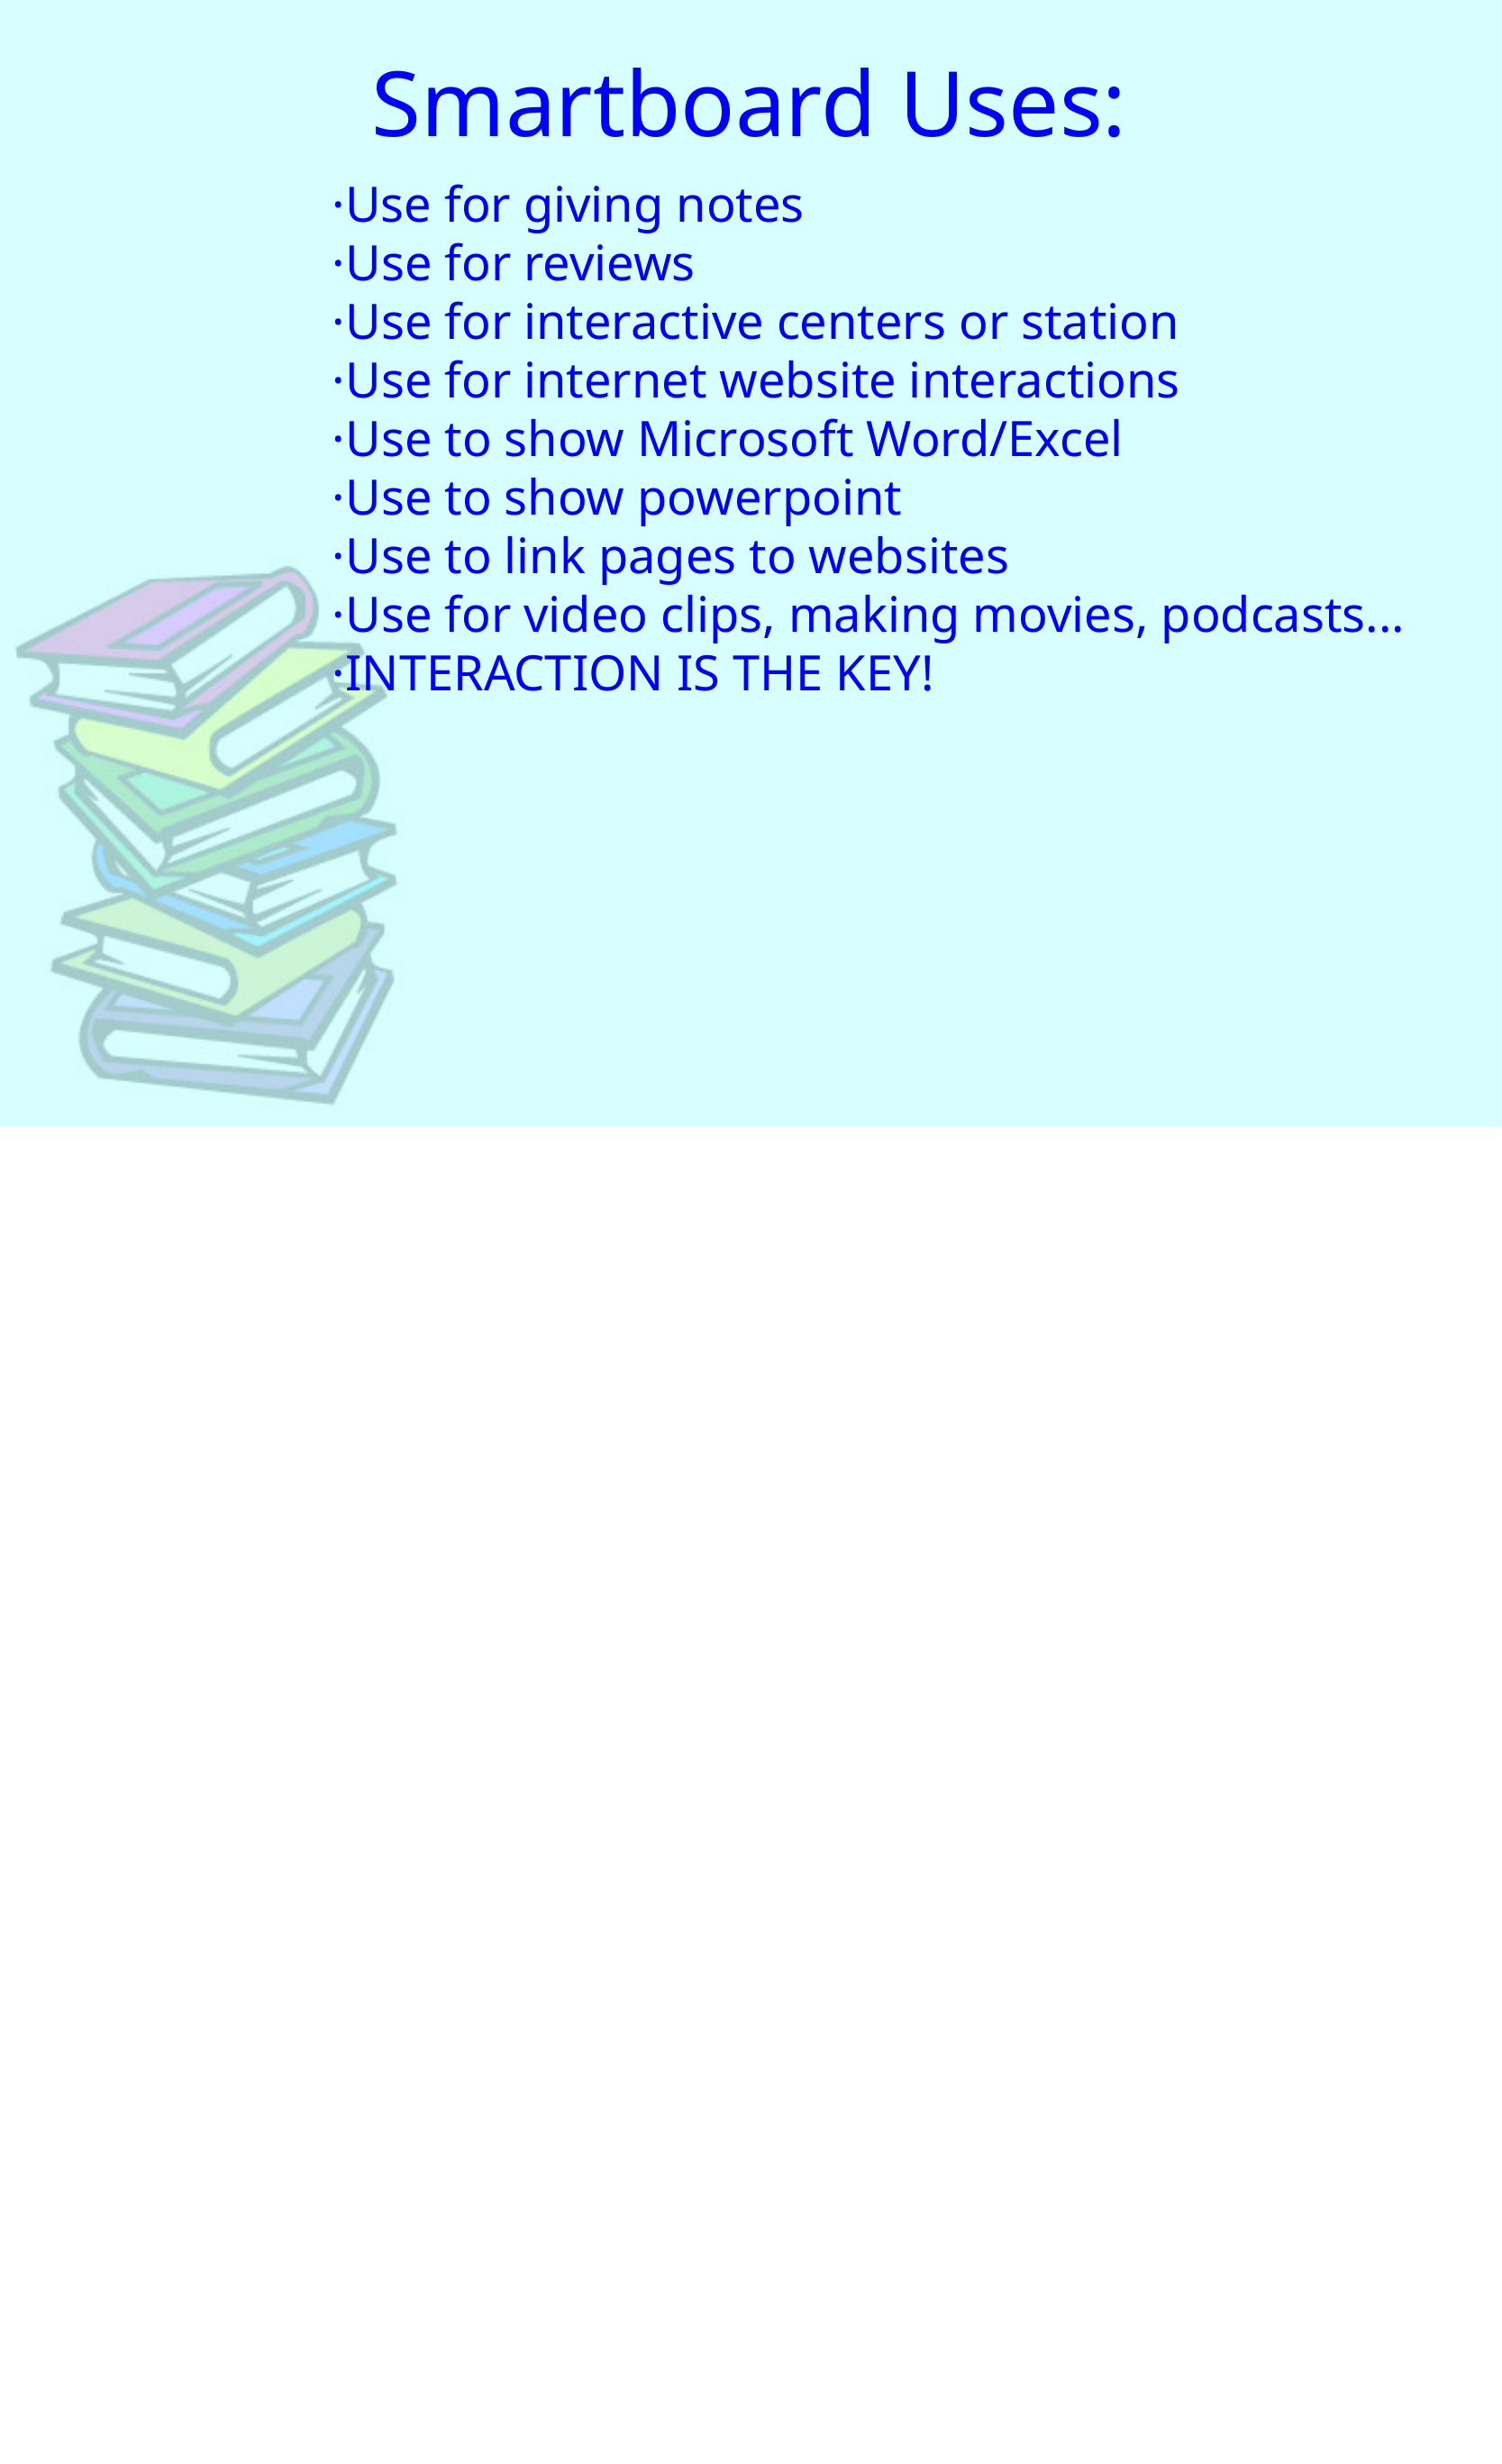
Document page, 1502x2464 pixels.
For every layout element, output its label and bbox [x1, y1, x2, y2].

picture [0, 0, 1502, 1127]
